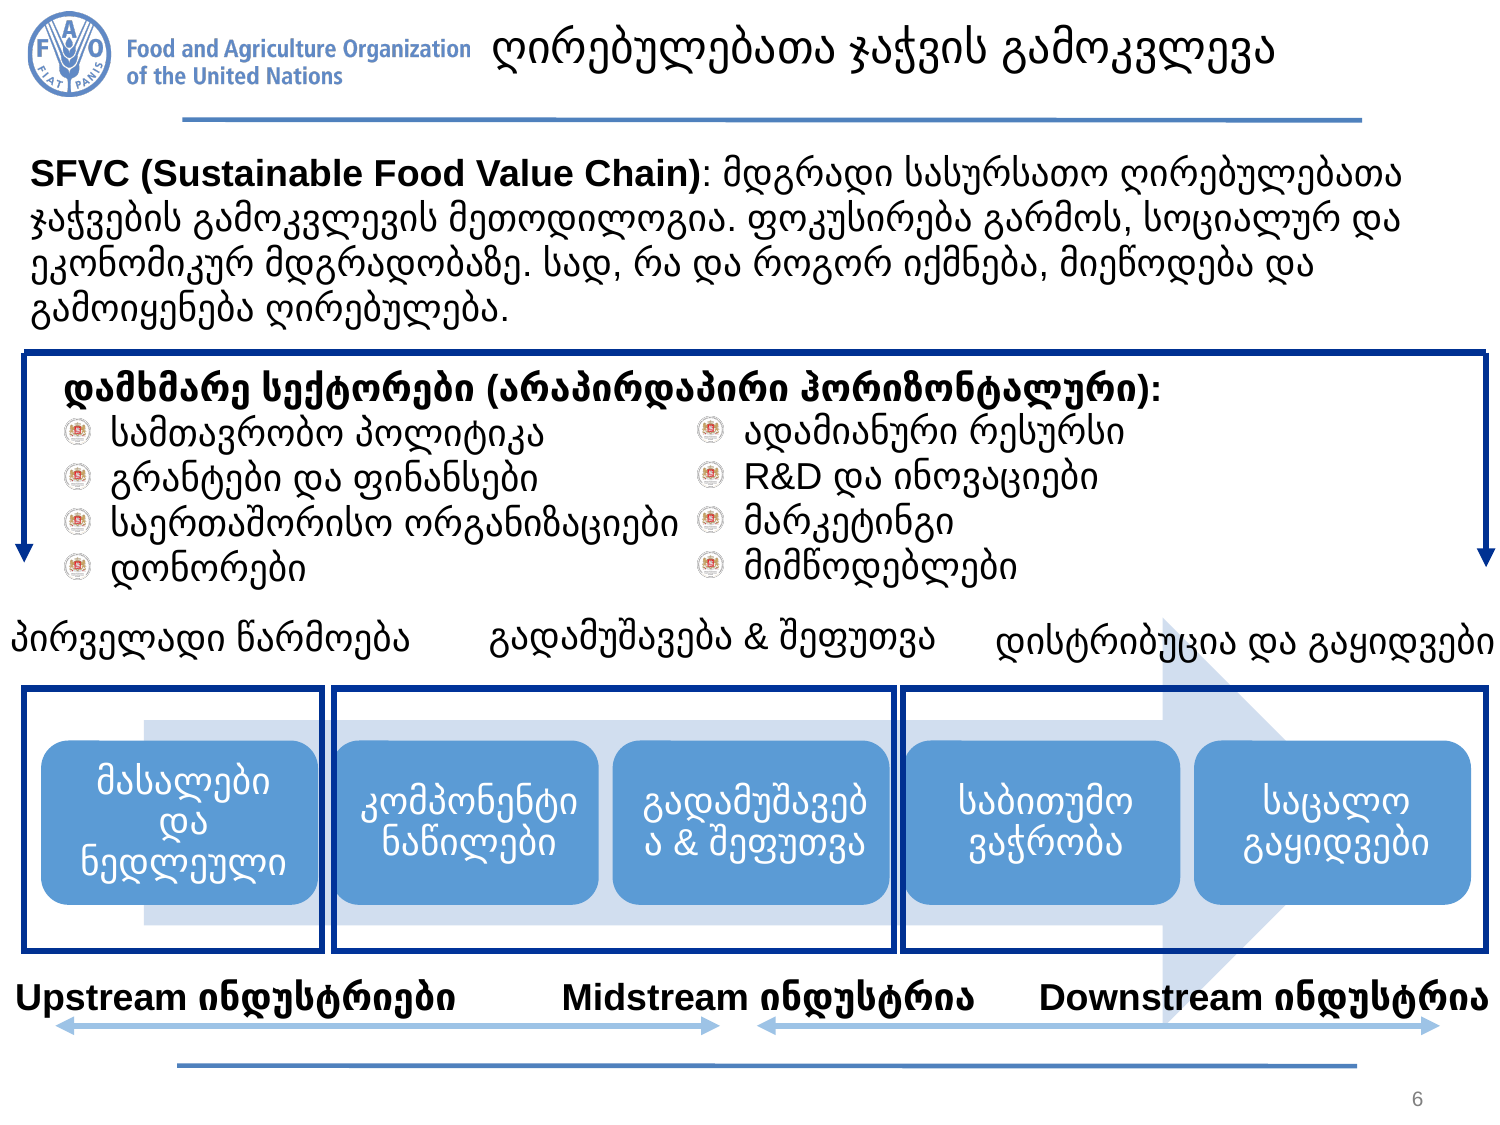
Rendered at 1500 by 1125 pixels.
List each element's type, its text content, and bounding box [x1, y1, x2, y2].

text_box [24, 334, 1487, 600]
slide_number 6 [1286, 1068, 1439, 1125]
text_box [0, 604, 1500, 1041]
title ღირებულებათა ჯაჭვის გამოკვლევა [476, 0, 1477, 97]
picture [27, 11, 470, 97]
text_box SFVC (Sustainable Food Value Chain): მდგრადი სასურსათო ღირებულებათა ჯაჭვების გამოკვლევის მეთოდილოგია. ფოკუსირება გარმოს, სოციალურ და ეკონომიკურ მდგრადობაზე. სად, რა და როგორ იქმნება, მიეწოდება და გამოიყენება ღირებულება. [15, 141, 1496, 337]
